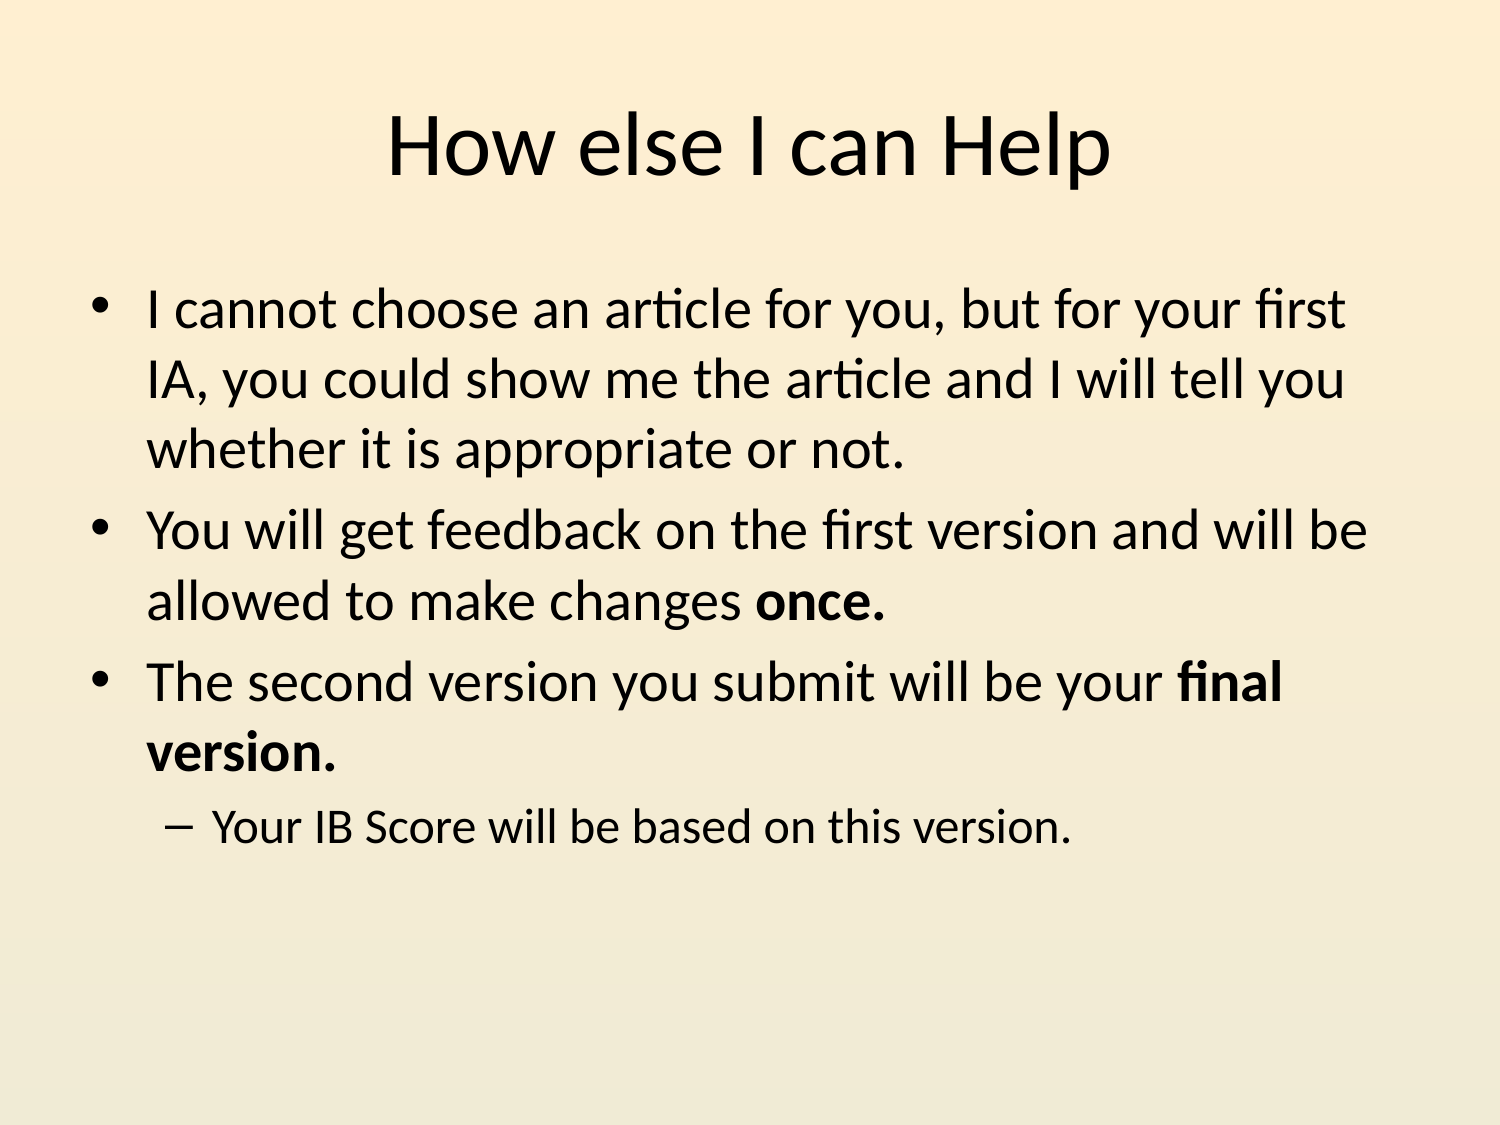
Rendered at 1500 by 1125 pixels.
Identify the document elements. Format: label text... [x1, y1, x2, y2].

list I cannot choose an article for you, but for your first IA, you could show me the article and I will tell you whether it is appropriate or not. You will get feedback on the first version and will be allowed to make changes once. The second version you submit will be your final version. Your IB Score will be based on this version. [75, 262, 1425, 1005]
title How else I can Help [75, 45, 1425, 233]
